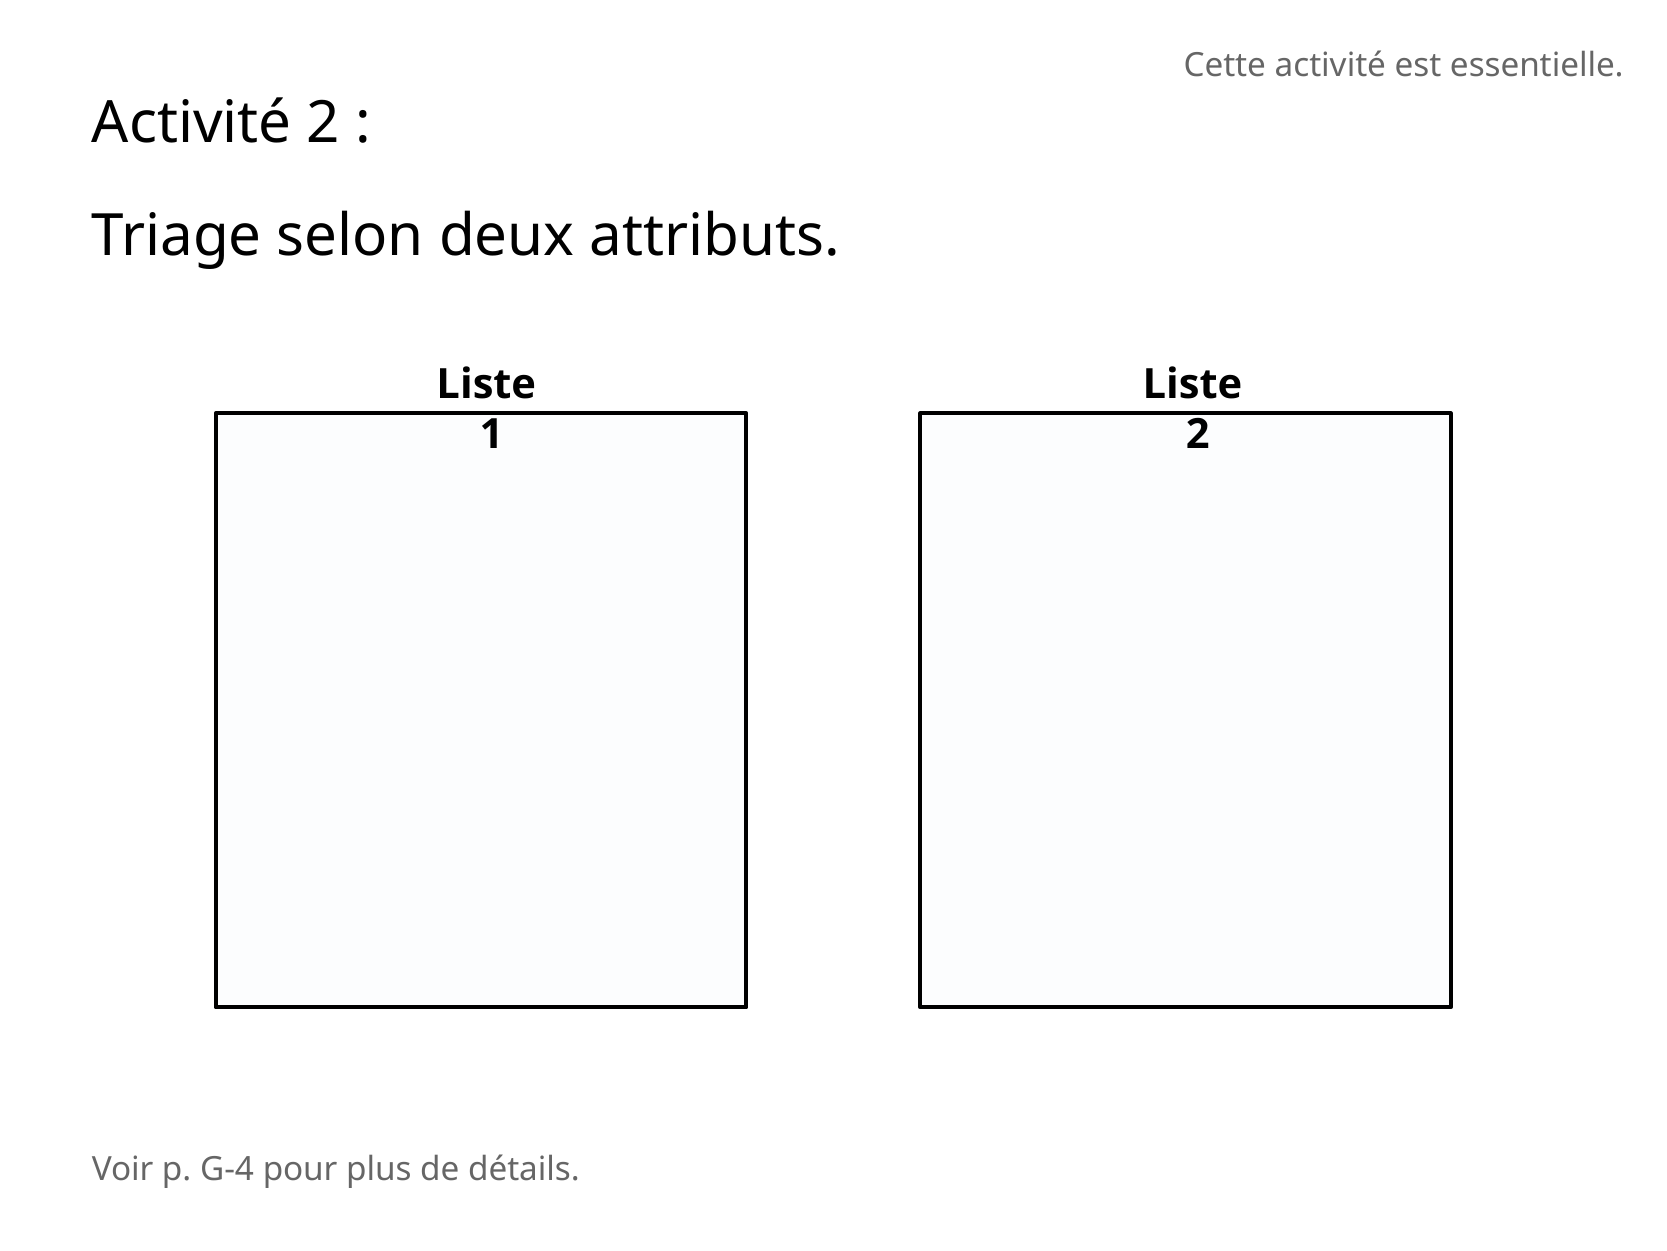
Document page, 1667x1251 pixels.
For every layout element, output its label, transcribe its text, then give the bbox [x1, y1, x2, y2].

text_box Triage selon deux attributs. [77, 189, 1667, 275]
text_box Activité 2 : [77, 77, 1667, 162]
text_box Voir p. G-4 pour plus de détails. [77, 1139, 990, 1195]
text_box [215, 349, 1451, 1008]
text_box Cette activité est essentielle. [1121, 35, 1640, 91]
